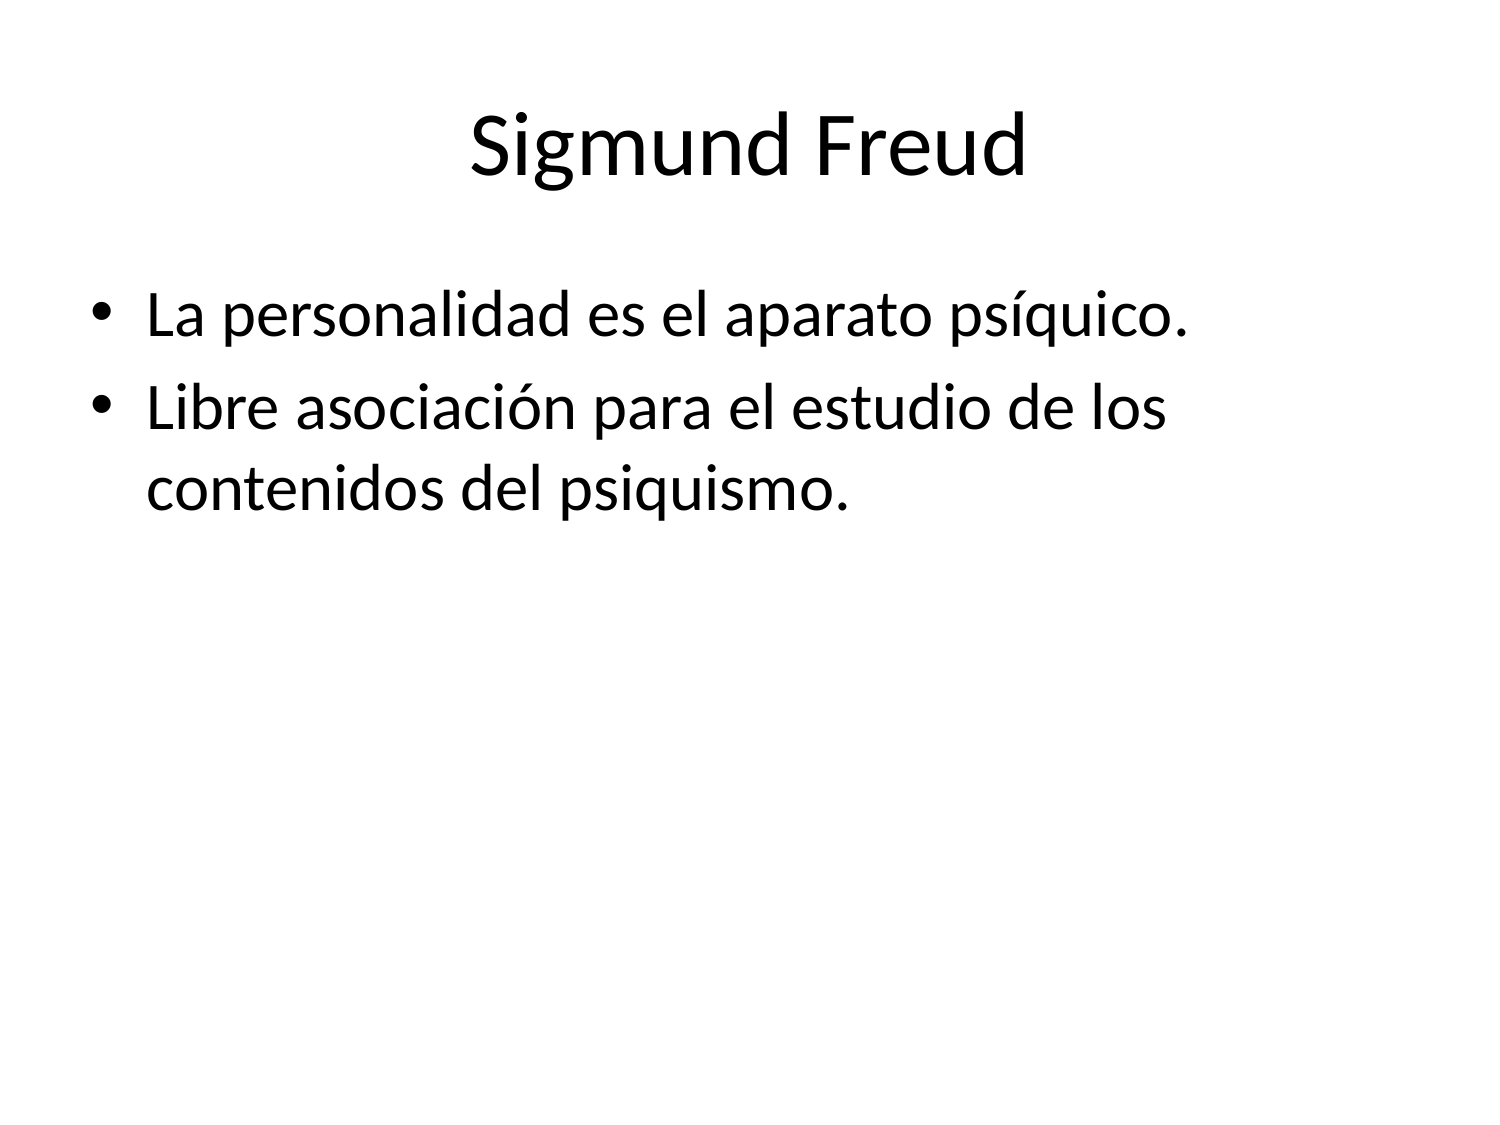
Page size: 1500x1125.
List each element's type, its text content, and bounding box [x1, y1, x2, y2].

list La personalidad es el aparato psíquico. Libre asociación para el estudio de los contenidos del psiquismo. [75, 262, 1425, 1005]
title Sigmund Freud [75, 45, 1425, 233]
